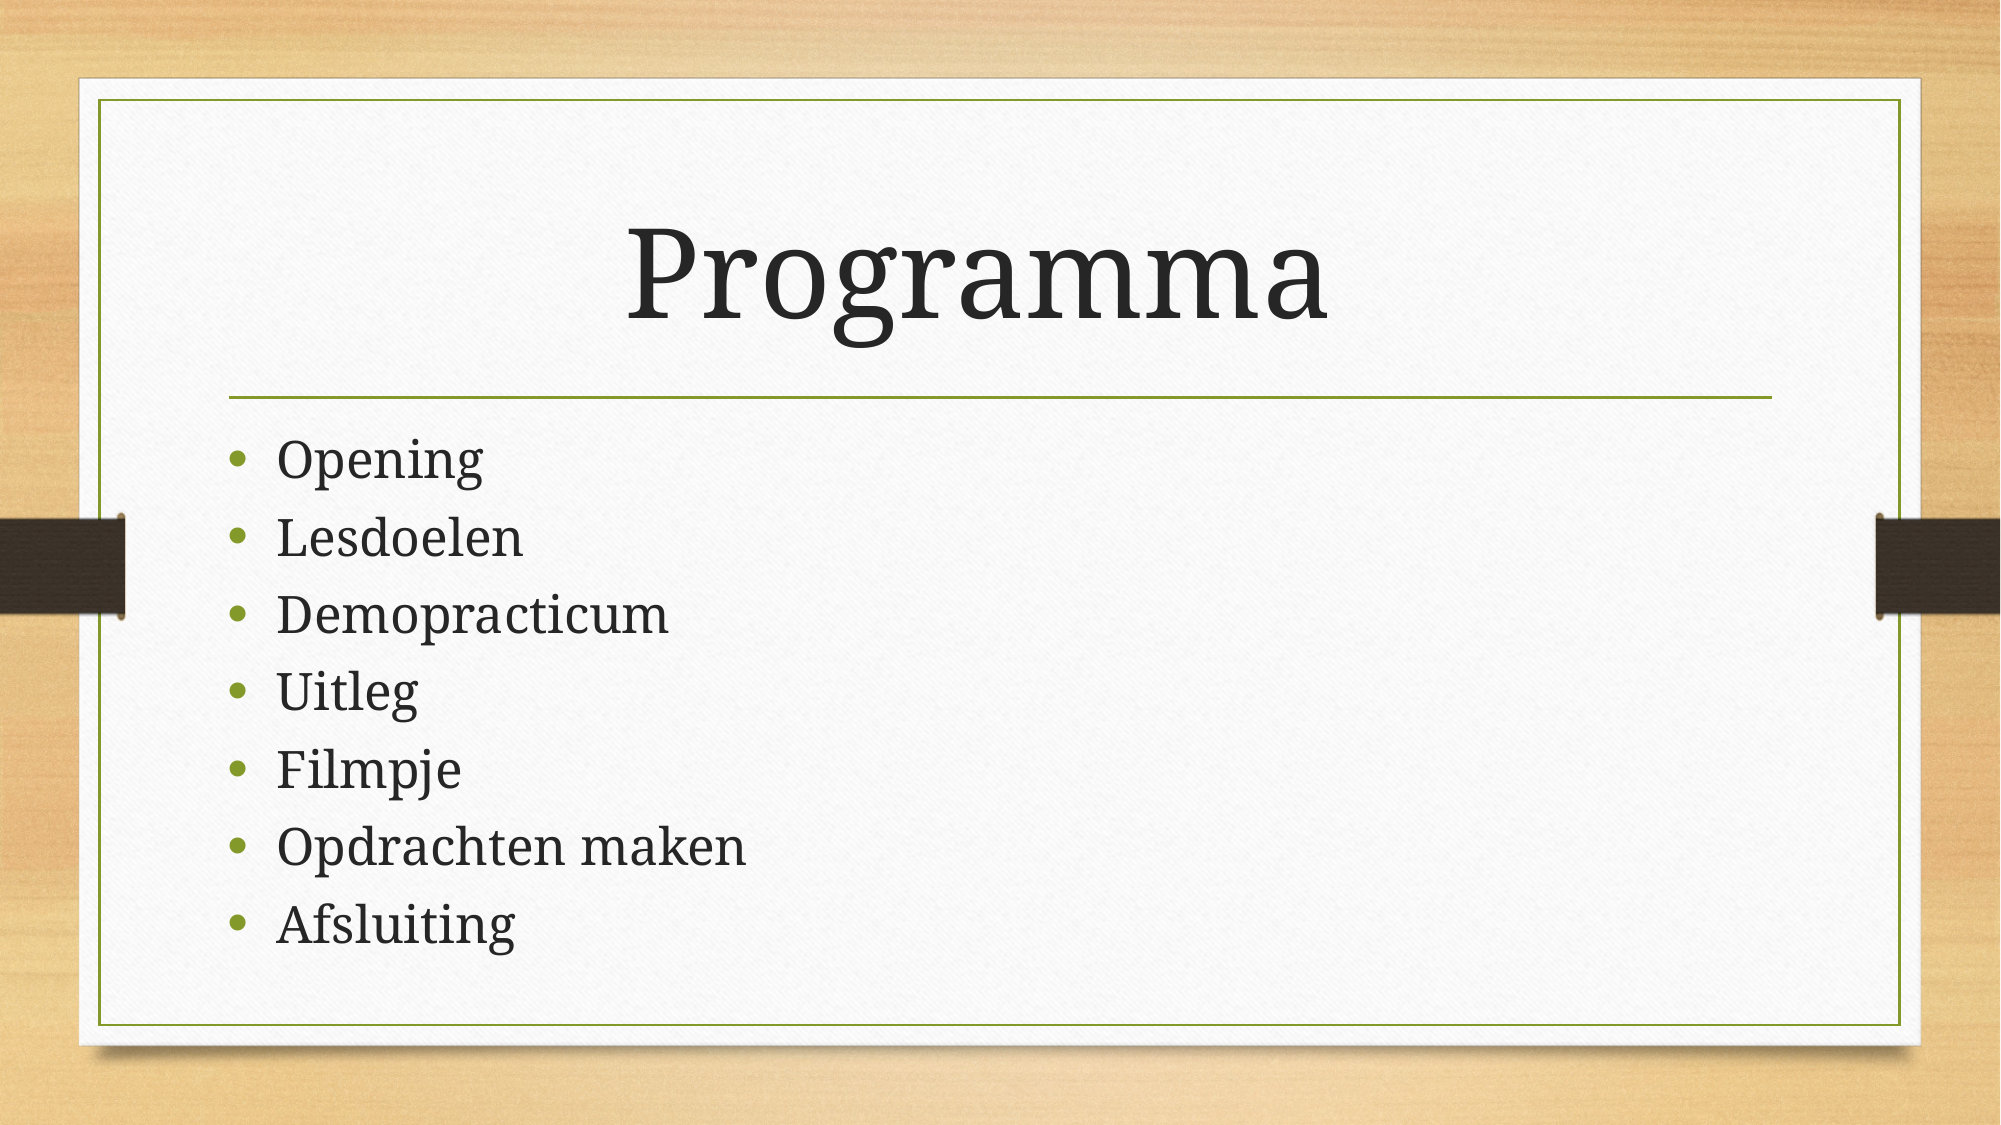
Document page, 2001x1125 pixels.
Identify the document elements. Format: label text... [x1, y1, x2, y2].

picture [0, 0, 2001, 1125]
title Programma [212, 161, 1788, 375]
list Opening Lesdoelen Demopracticum Uitleg Filmpje Opdrachten maken Afsluiting [212, 419, 1788, 964]
